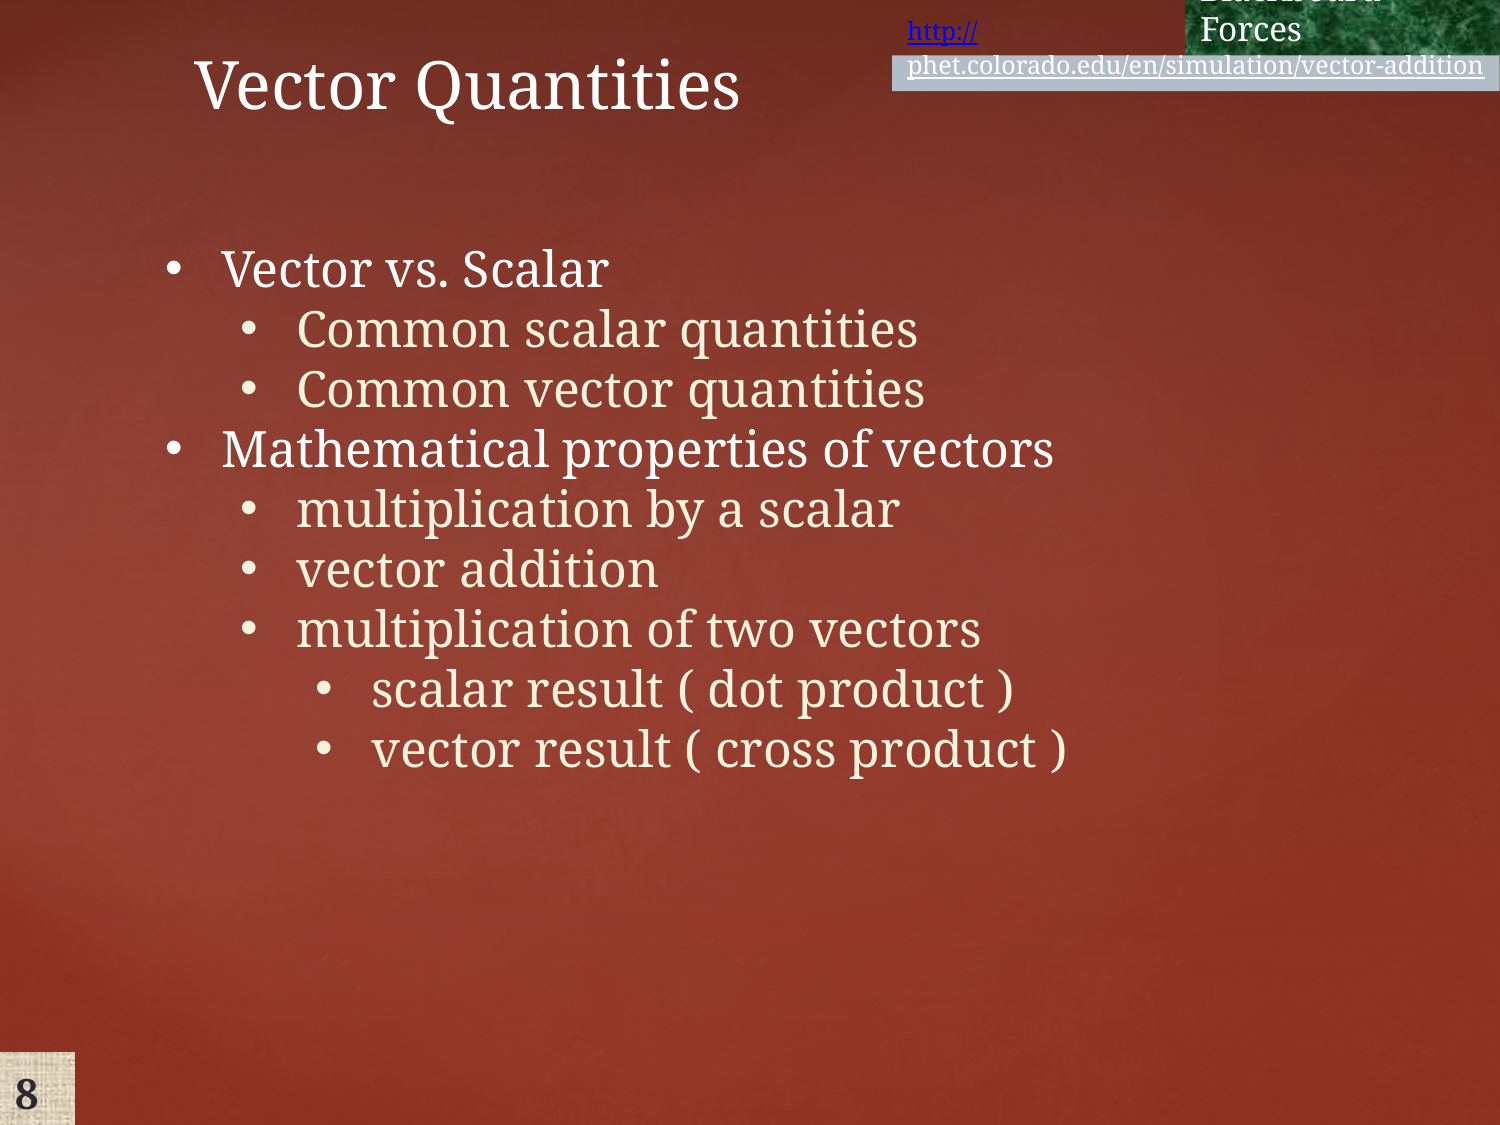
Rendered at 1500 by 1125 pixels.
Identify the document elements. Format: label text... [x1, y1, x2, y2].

text_box http://phet.colorado.edu/en/simulation/vector-addition [892, 55, 1500, 92]
text_box 8 [0, 1052, 75, 1125]
title Vector Quantities [45, 37, 893, 130]
text_box Vector vs. Scalar Common scalar quantities Common vector quantities Mathematical properties of vectors multiplication by a scalar vector addition multiplication of two vectors scalar result ( dot product ) vector result ( cross product ) [149, 217, 1425, 785]
text_box Blackboard Forces [1185, 0, 1500, 55]
